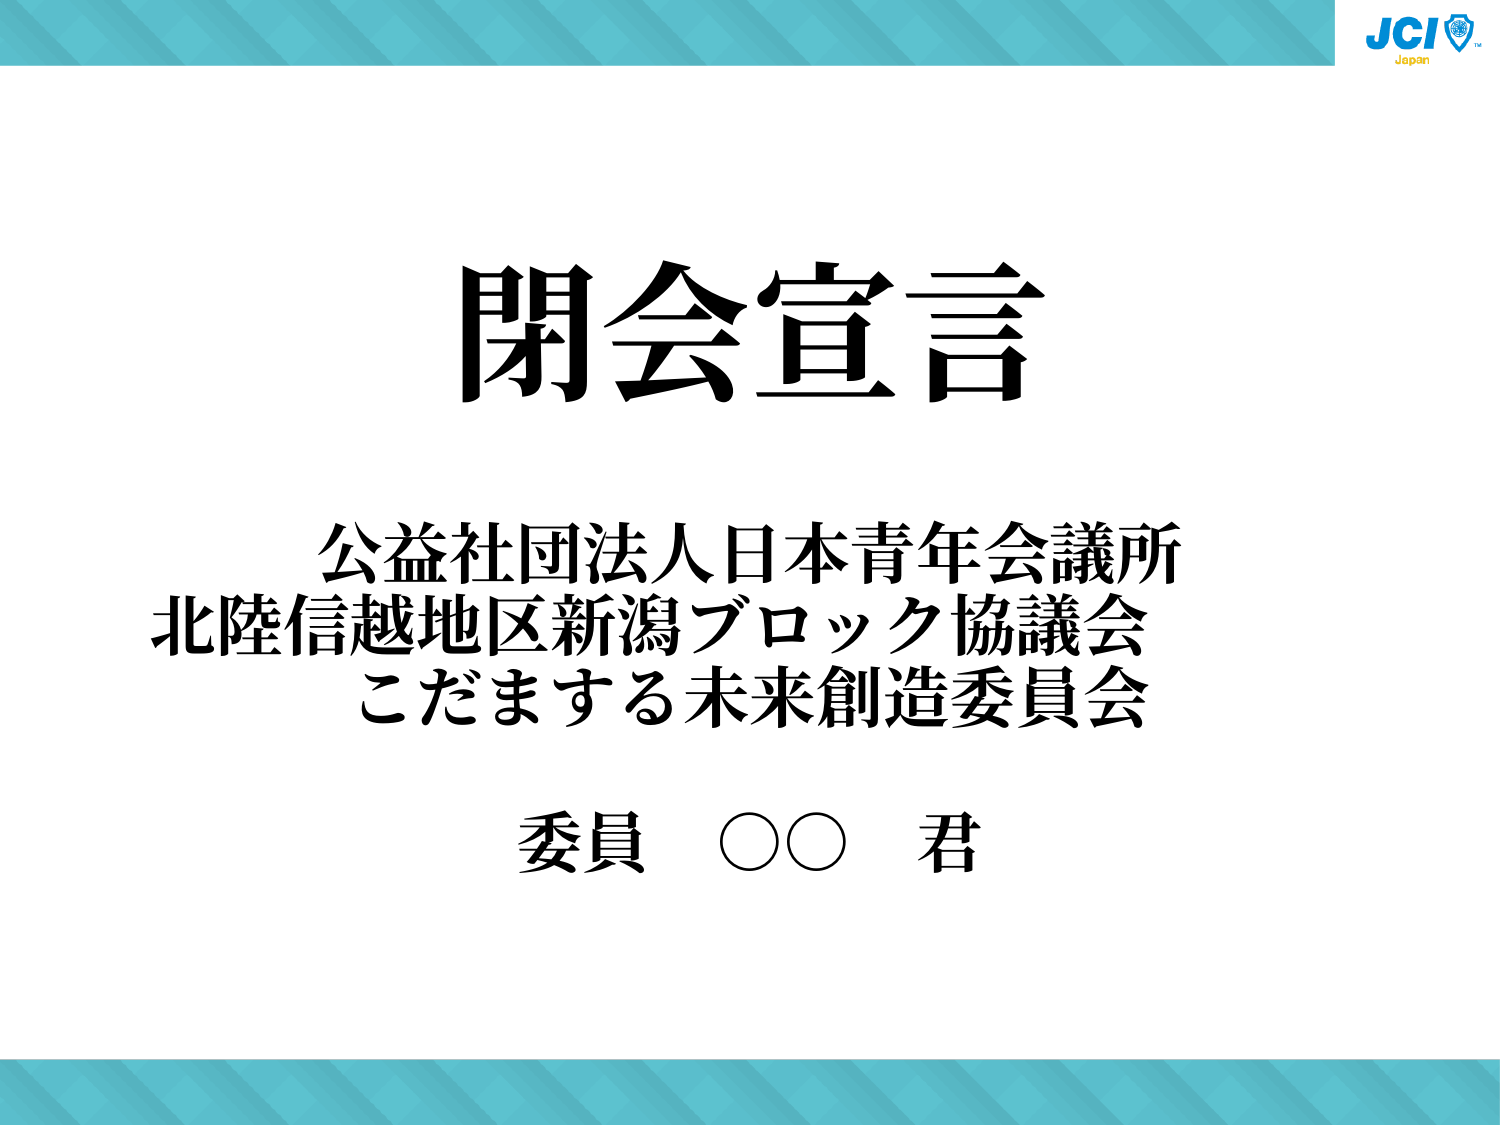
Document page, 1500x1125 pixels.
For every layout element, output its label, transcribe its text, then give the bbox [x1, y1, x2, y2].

text_box 閉会宣言 [126, 155, 1374, 465]
picture [0, 0, 1500, 1125]
text_box 公益社団法人日本青年会議所 北陸信越地区新潟ブロック協議会 こだまする未来創造委員会 委員 ○○ 君 [112, 465, 1388, 937]
